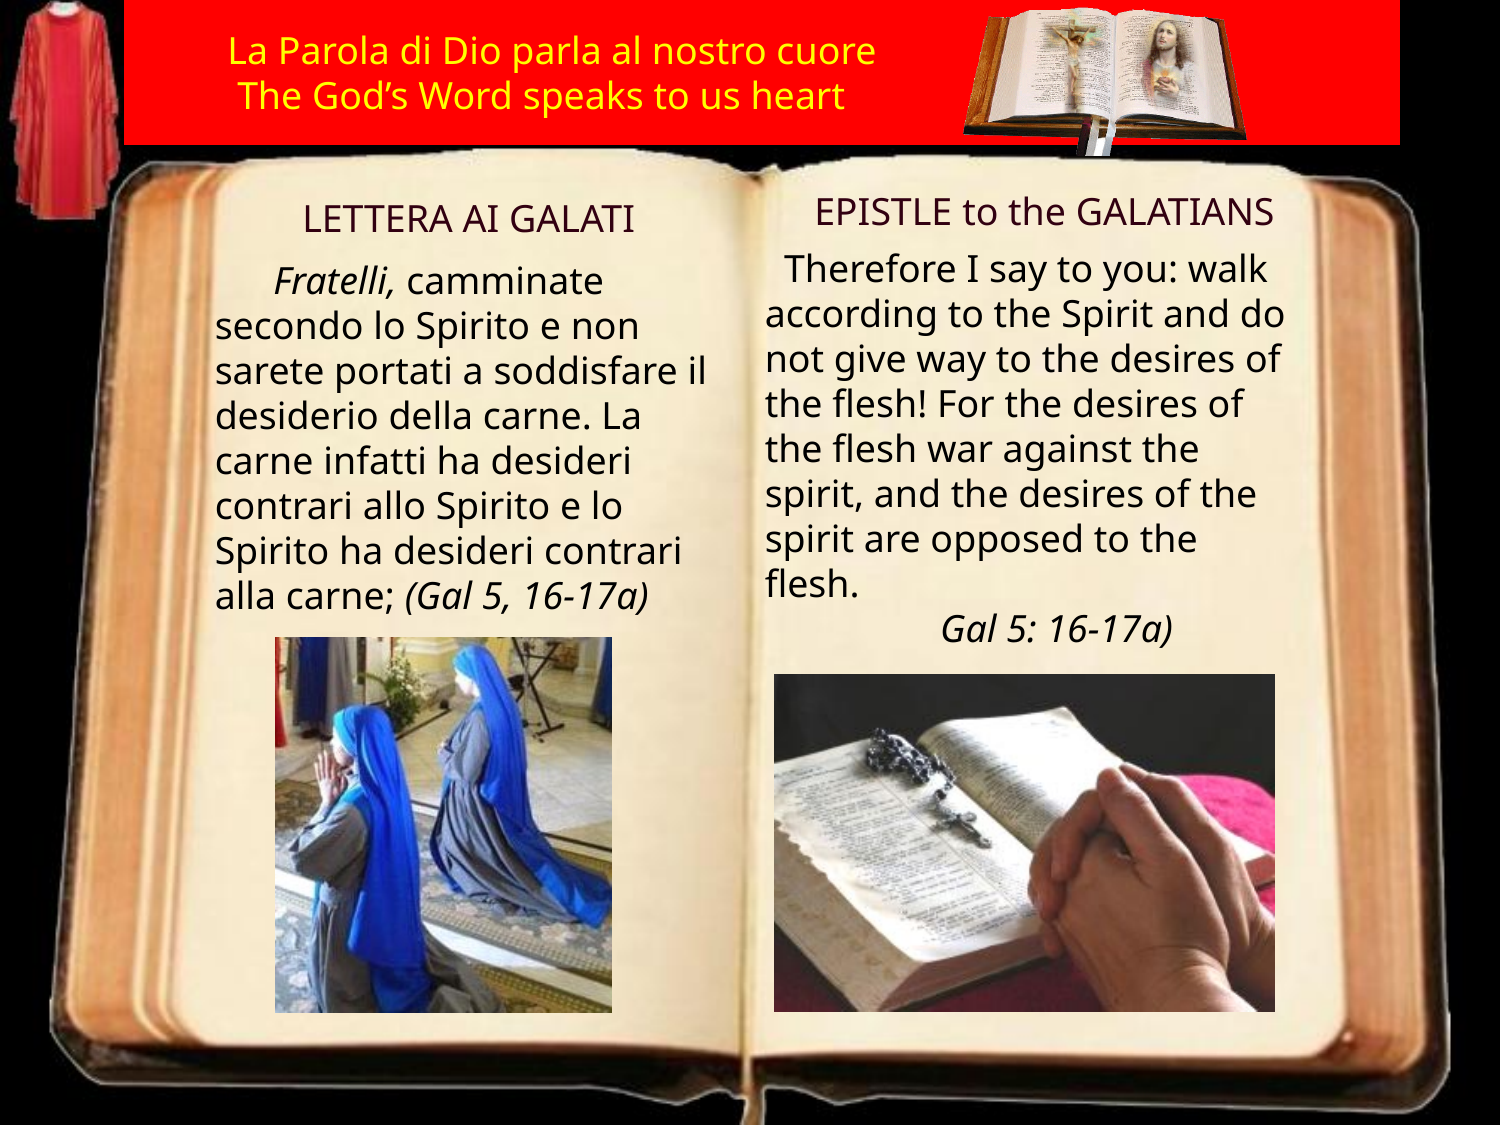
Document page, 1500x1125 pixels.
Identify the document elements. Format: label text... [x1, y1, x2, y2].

text_box Therefore I say to you: walk according to the Spirit and do not give way to the desires of the flesh! For the desires of the flesh war against the spirit, and the desires of the spirit are opposed to the flesh. Gal 5: 16-17a) [750, 237, 1313, 658]
text_box Fratelli, camminate secondo lo Spirito e non sarete portati a soddisfare il desiderio della carne. La carne infatti ha desideri contrari allo Spirito e lo Spirito ha desideri contrari alla carne; (Gal 5, 16-17a) [200, 249, 750, 625]
title EPISTLE to the GALATIANS [738, 172, 1351, 248]
text_box LETTERA AI GALATI [212, 187, 725, 248]
text_box La Parola di Dio parla al nostro cuore The God’s Word speaks to us heart [124, 0, 1400, 145]
picture [0, 0, 1500, 1125]
